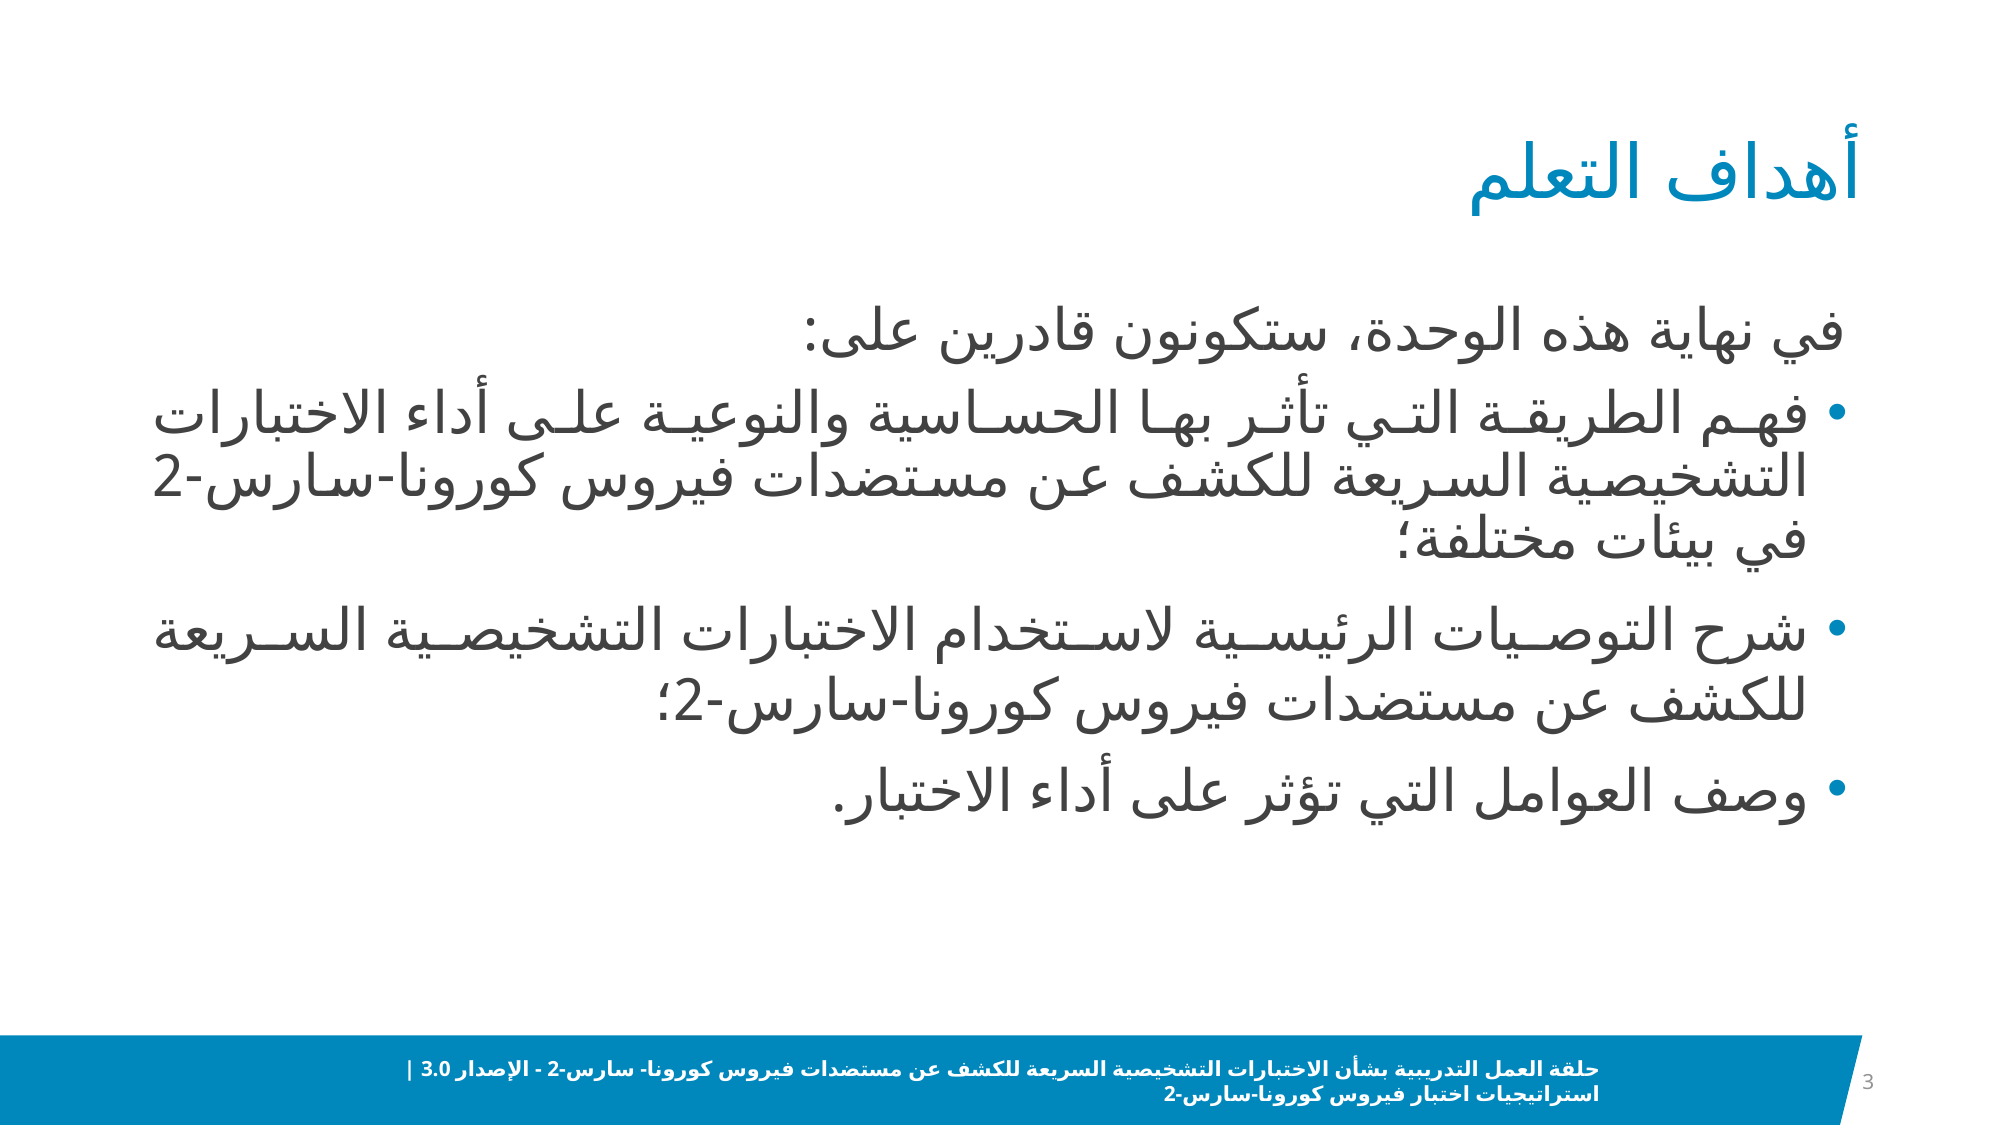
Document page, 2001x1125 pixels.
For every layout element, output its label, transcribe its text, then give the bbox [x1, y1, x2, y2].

footer حلقة العمل التدريبية بشأن الاختبارات التشخيصية السريعة للكشف عن مستضدات فيروس كورونا- سارس-2 - الإصدار 3.0 | استراتيجيات اختبار فيروس كورونا-سارس-2 [399, 1039, 1600, 1122]
slide_number 3 [1862, 1035, 1947, 1125]
title أهداف التعلم [137, 59, 1863, 215]
list في نهاية هذه الوحدة، ستكونون قادرين على: فهم الطريقة التي تأثر بها الحساسية والنوعية على أداء الاختبارات التشخيصية السريعة للكشف عن مستضدات فيروس كورونا-سارس-2 في بيئات مختلفة؛ شرح التوصيات الرئيسية لاستخدام الاختبارات التشخيصية السريعة للكشف عن مستضدات فيروس كورونا-سارس-2؛ وصف العوامل التي تؤثر على أداء الاختبار. [137, 284, 1863, 1014]
